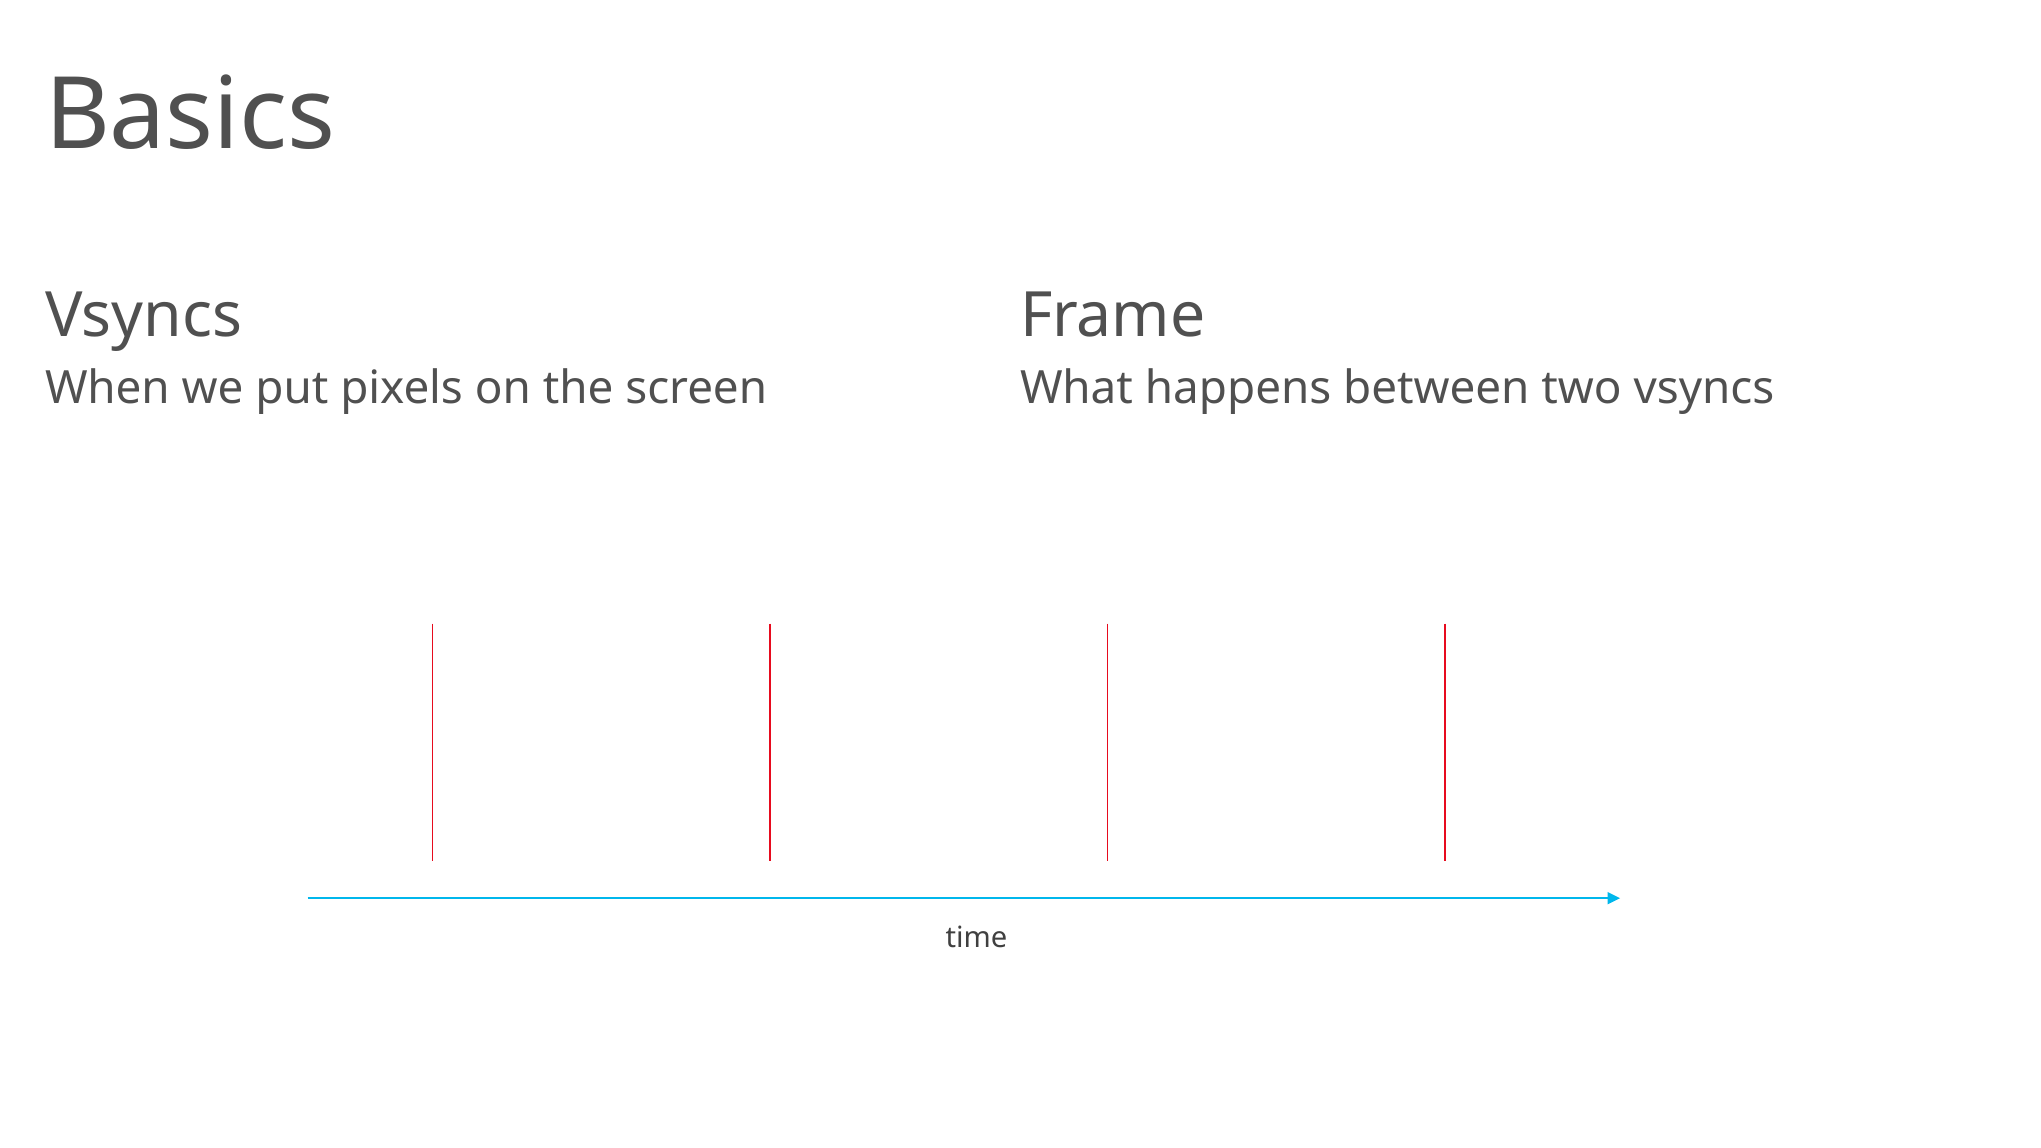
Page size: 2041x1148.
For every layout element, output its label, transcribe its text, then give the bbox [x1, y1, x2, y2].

text_box time [930, 910, 1023, 961]
title Basics [45, 48, 1996, 199]
list Vsyncs When we put pixels on the screen Frame What happens between two vsyncs [45, 273, 1996, 474]
